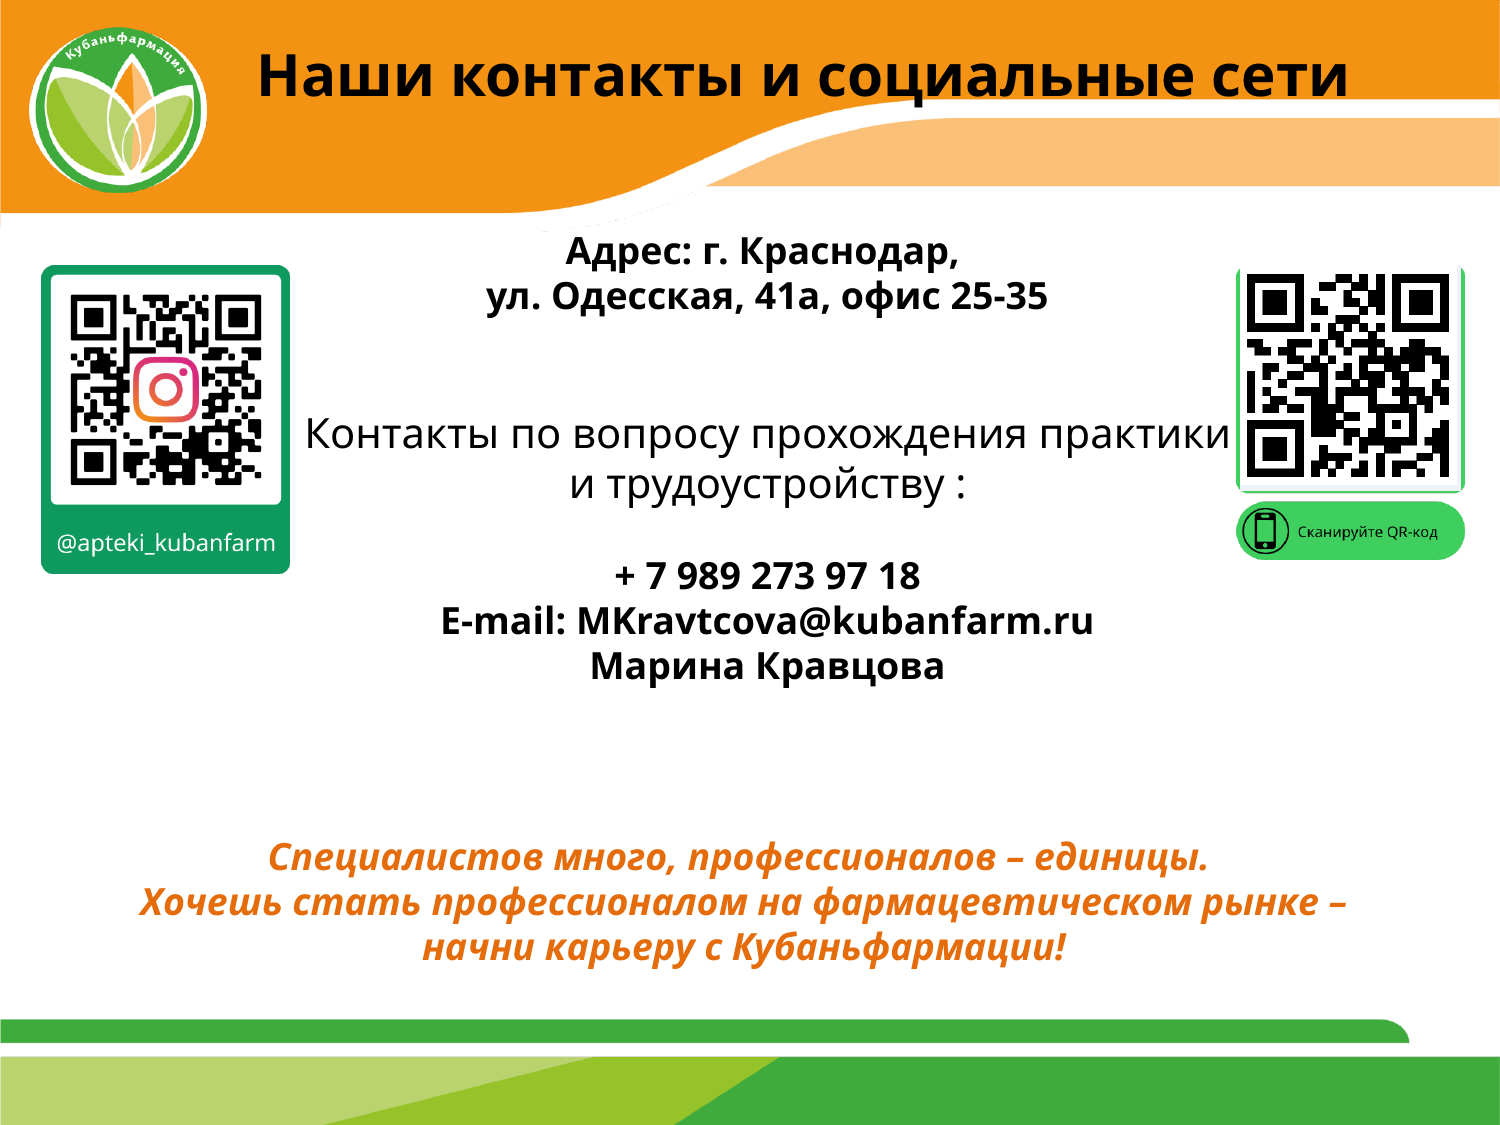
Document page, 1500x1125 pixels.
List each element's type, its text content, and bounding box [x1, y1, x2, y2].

text_box Специалистов много, профессионалов – единицы. Хочешь стать профессионалом на фармацевтическом рынке – начни карьеру с Кубаньфармации! [64, 825, 1424, 1021]
text_box Наши контакты и социальные сети [242, 30, 1465, 115]
text_box Адрес: г. Краснодар, ул. Одесская, 41а, офис 25-35 Контакты по вопросу прохождения практики и трудоустройству : + 7 989 273 97 18 E-mail: MKravtcova@kubanfarm.ru Марина Кравцова [277, 219, 1258, 740]
picture [0, 0, 1500, 1125]
